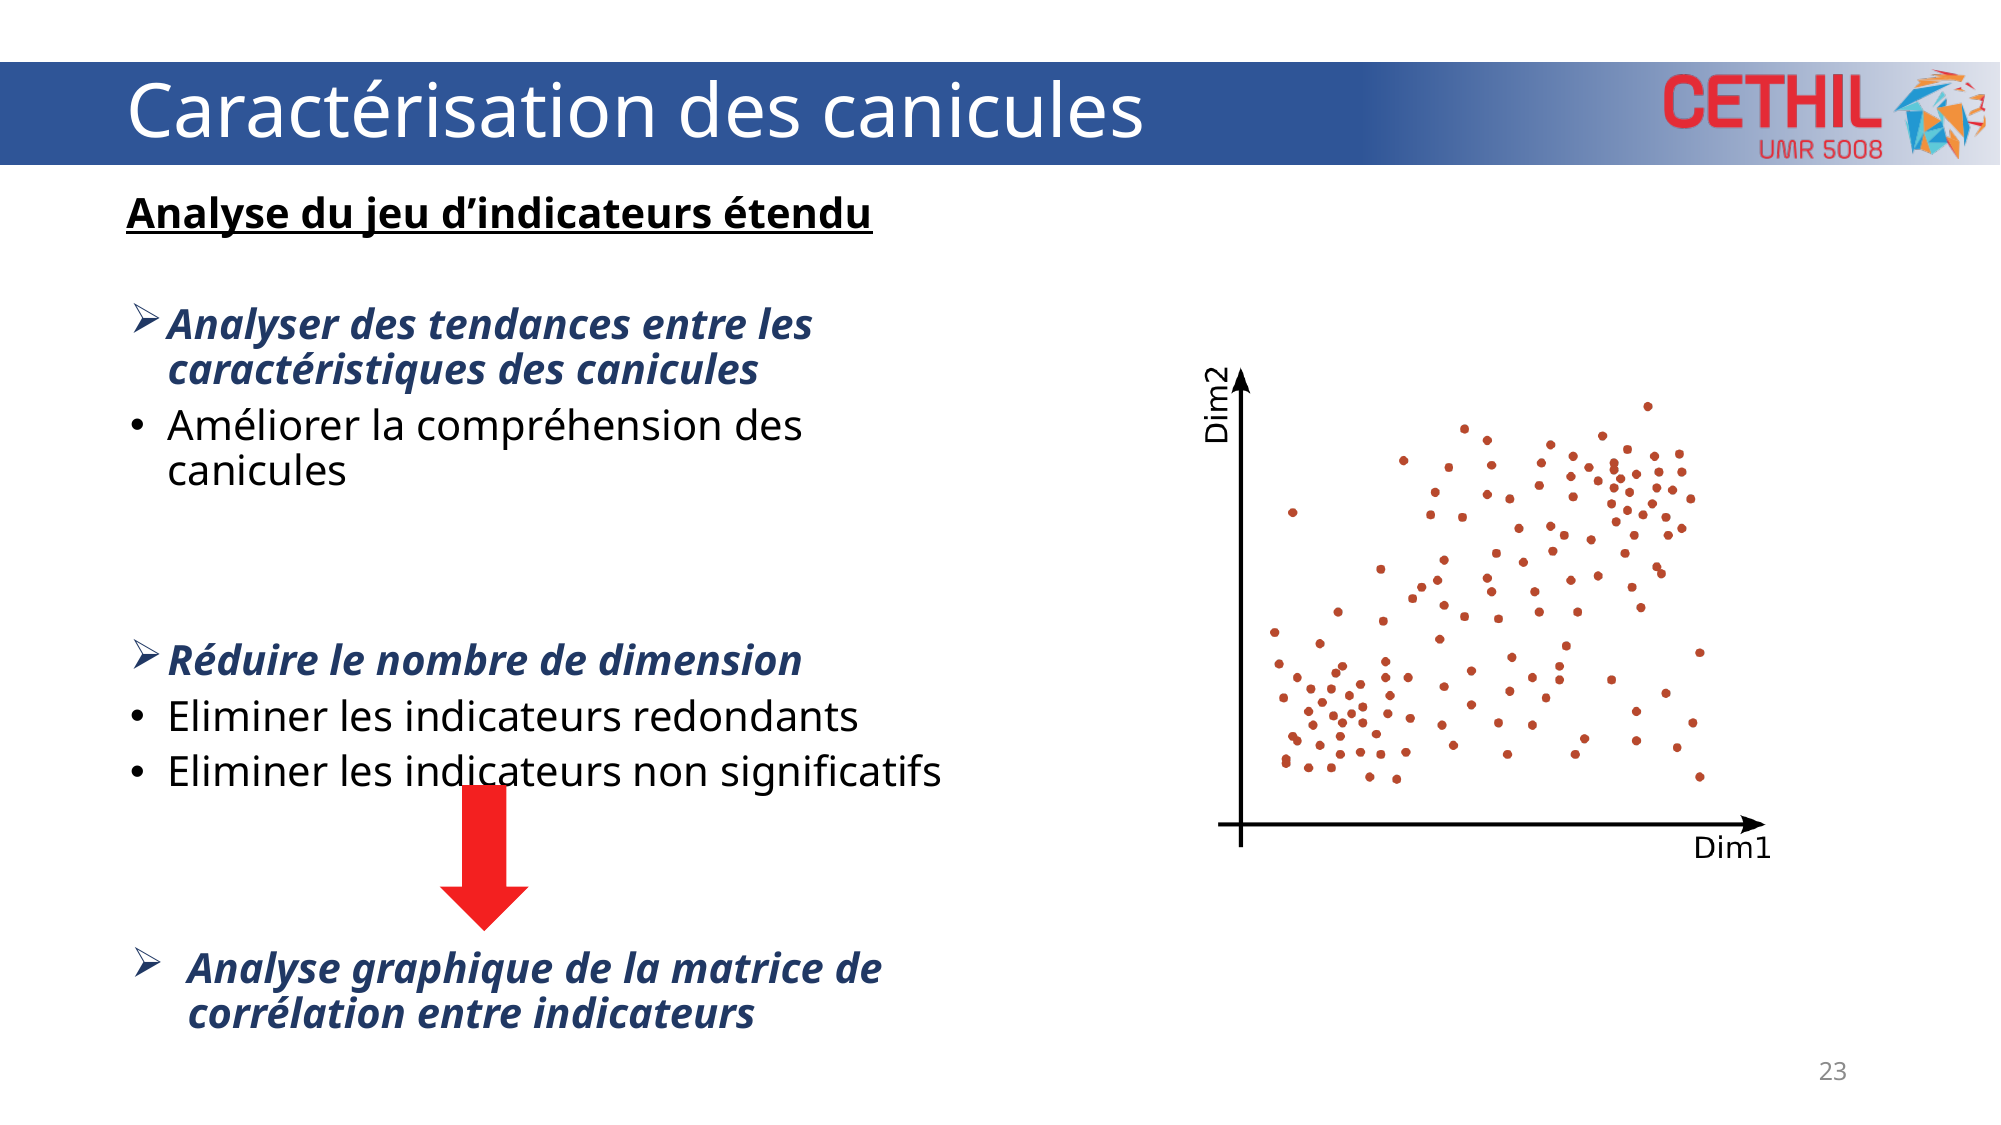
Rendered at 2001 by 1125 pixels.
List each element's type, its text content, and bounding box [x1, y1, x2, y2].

text_box Analyse graphique de la matrice de corrélation entre indicateurs [112, 940, 978, 1046]
title Caractérisation des canicules [111, 42, 1937, 185]
list Analyser des tendances entre les caractéristiques des canicules Améliorer la compréhension des canicules Réduire le nombre de dimension Eliminer les indicateurs redondants Eliminer les indicateurs non significatifs [111, 296, 961, 1014]
list Analyse du jeu d’indicateurs étendu [111, 184, 1935, 267]
picture [1204, 367, 1770, 858]
slide_number 23 [1412, 1042, 1863, 1103]
text_box [439, 785, 529, 932]
